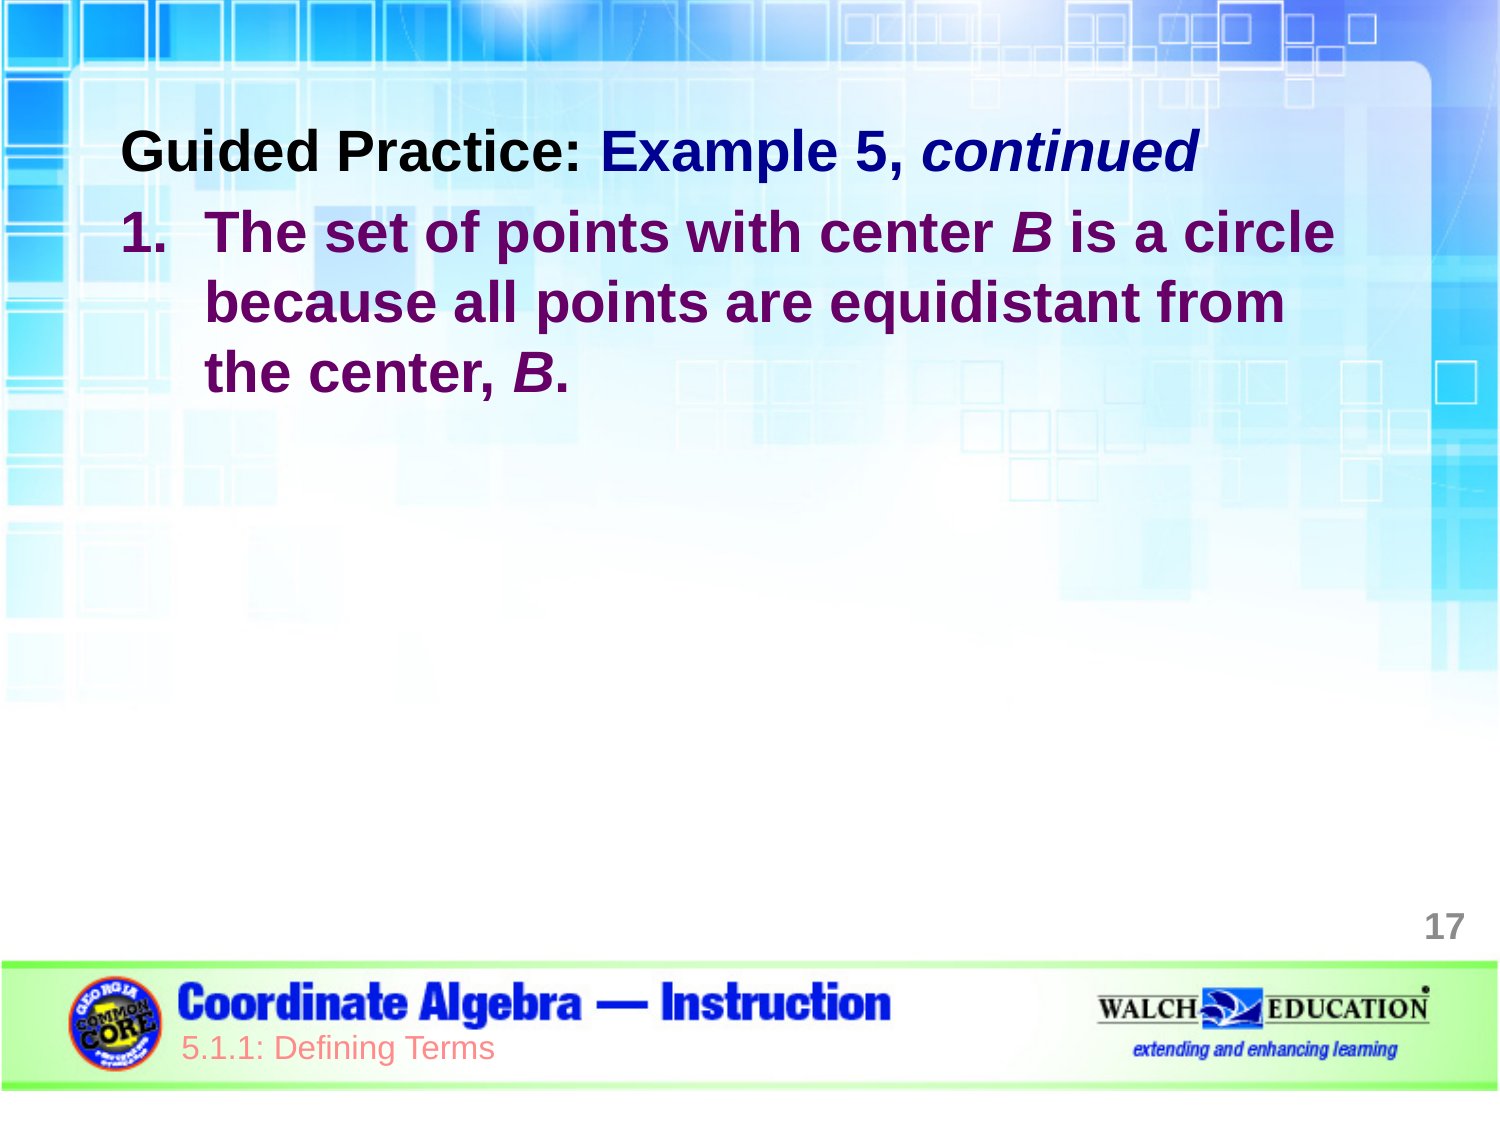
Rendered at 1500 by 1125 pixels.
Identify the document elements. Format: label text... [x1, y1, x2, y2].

footer 5.1.1: Defining Terms [166, 1024, 1080, 1069]
slide_number 17 [1361, 901, 1481, 949]
subtitle Guided Practice: Example 5, continued The set of points with center B is a circle because all points are equidistant from the center, B. [105, 105, 1394, 925]
picture [1, 0, 1500, 1091]
